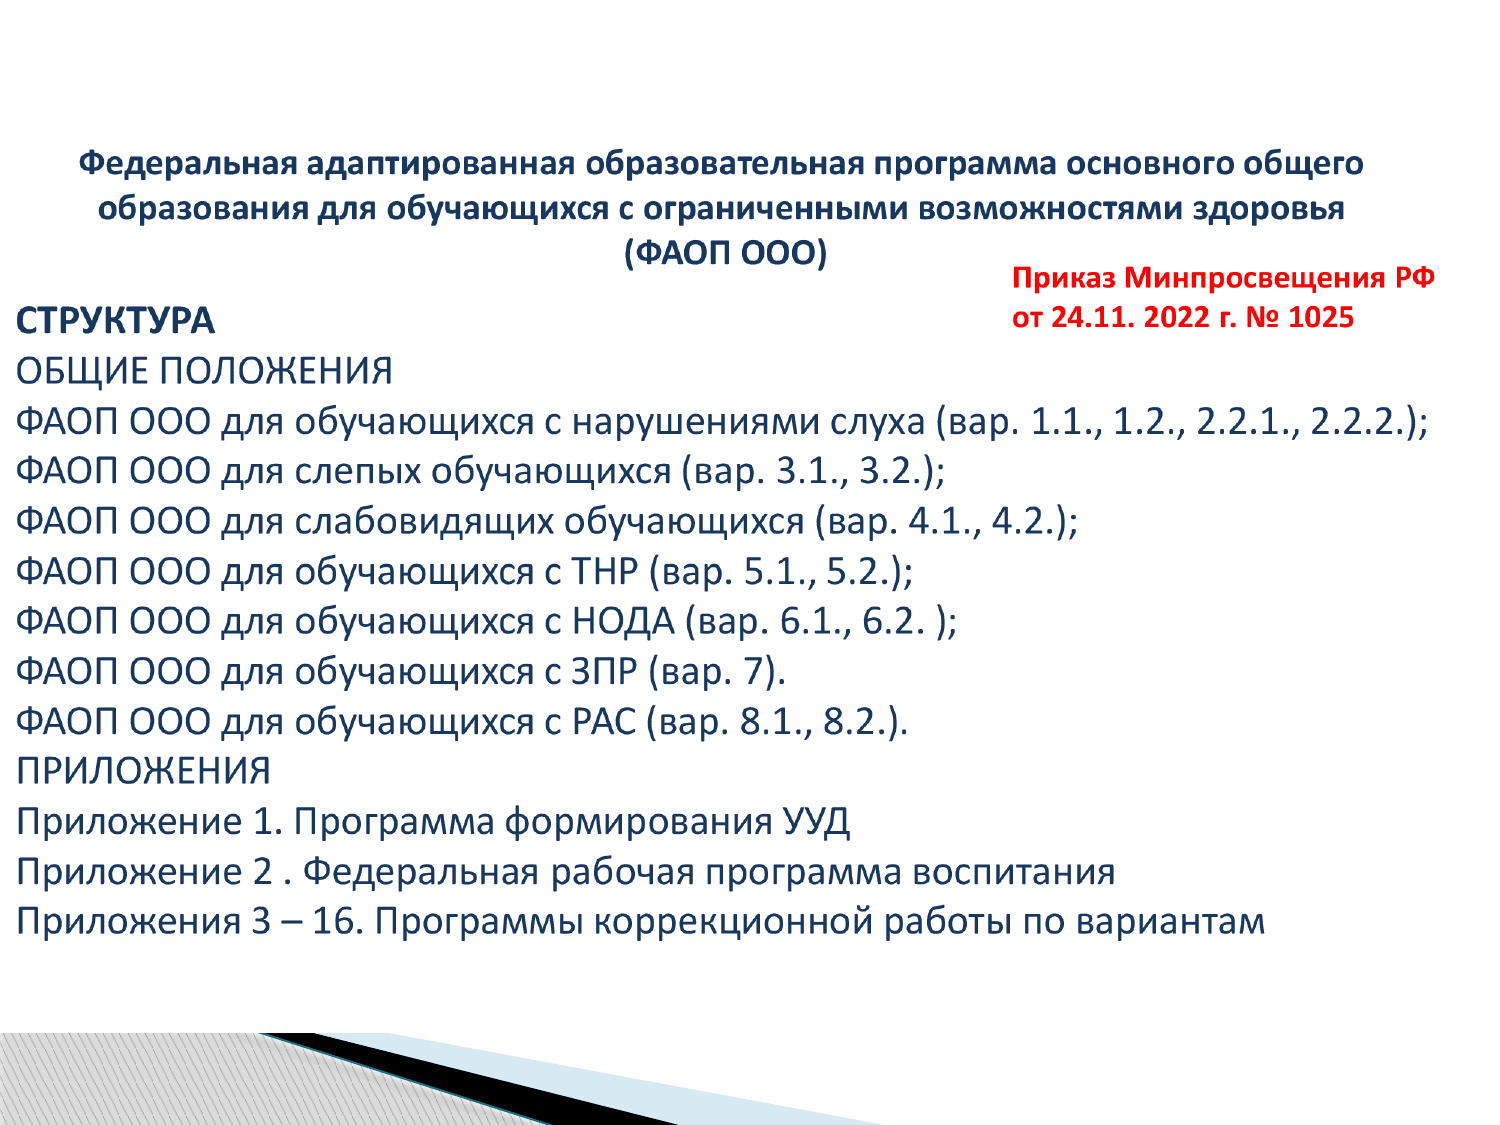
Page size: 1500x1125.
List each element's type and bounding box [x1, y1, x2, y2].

picture [0, 95, 1500, 1034]
